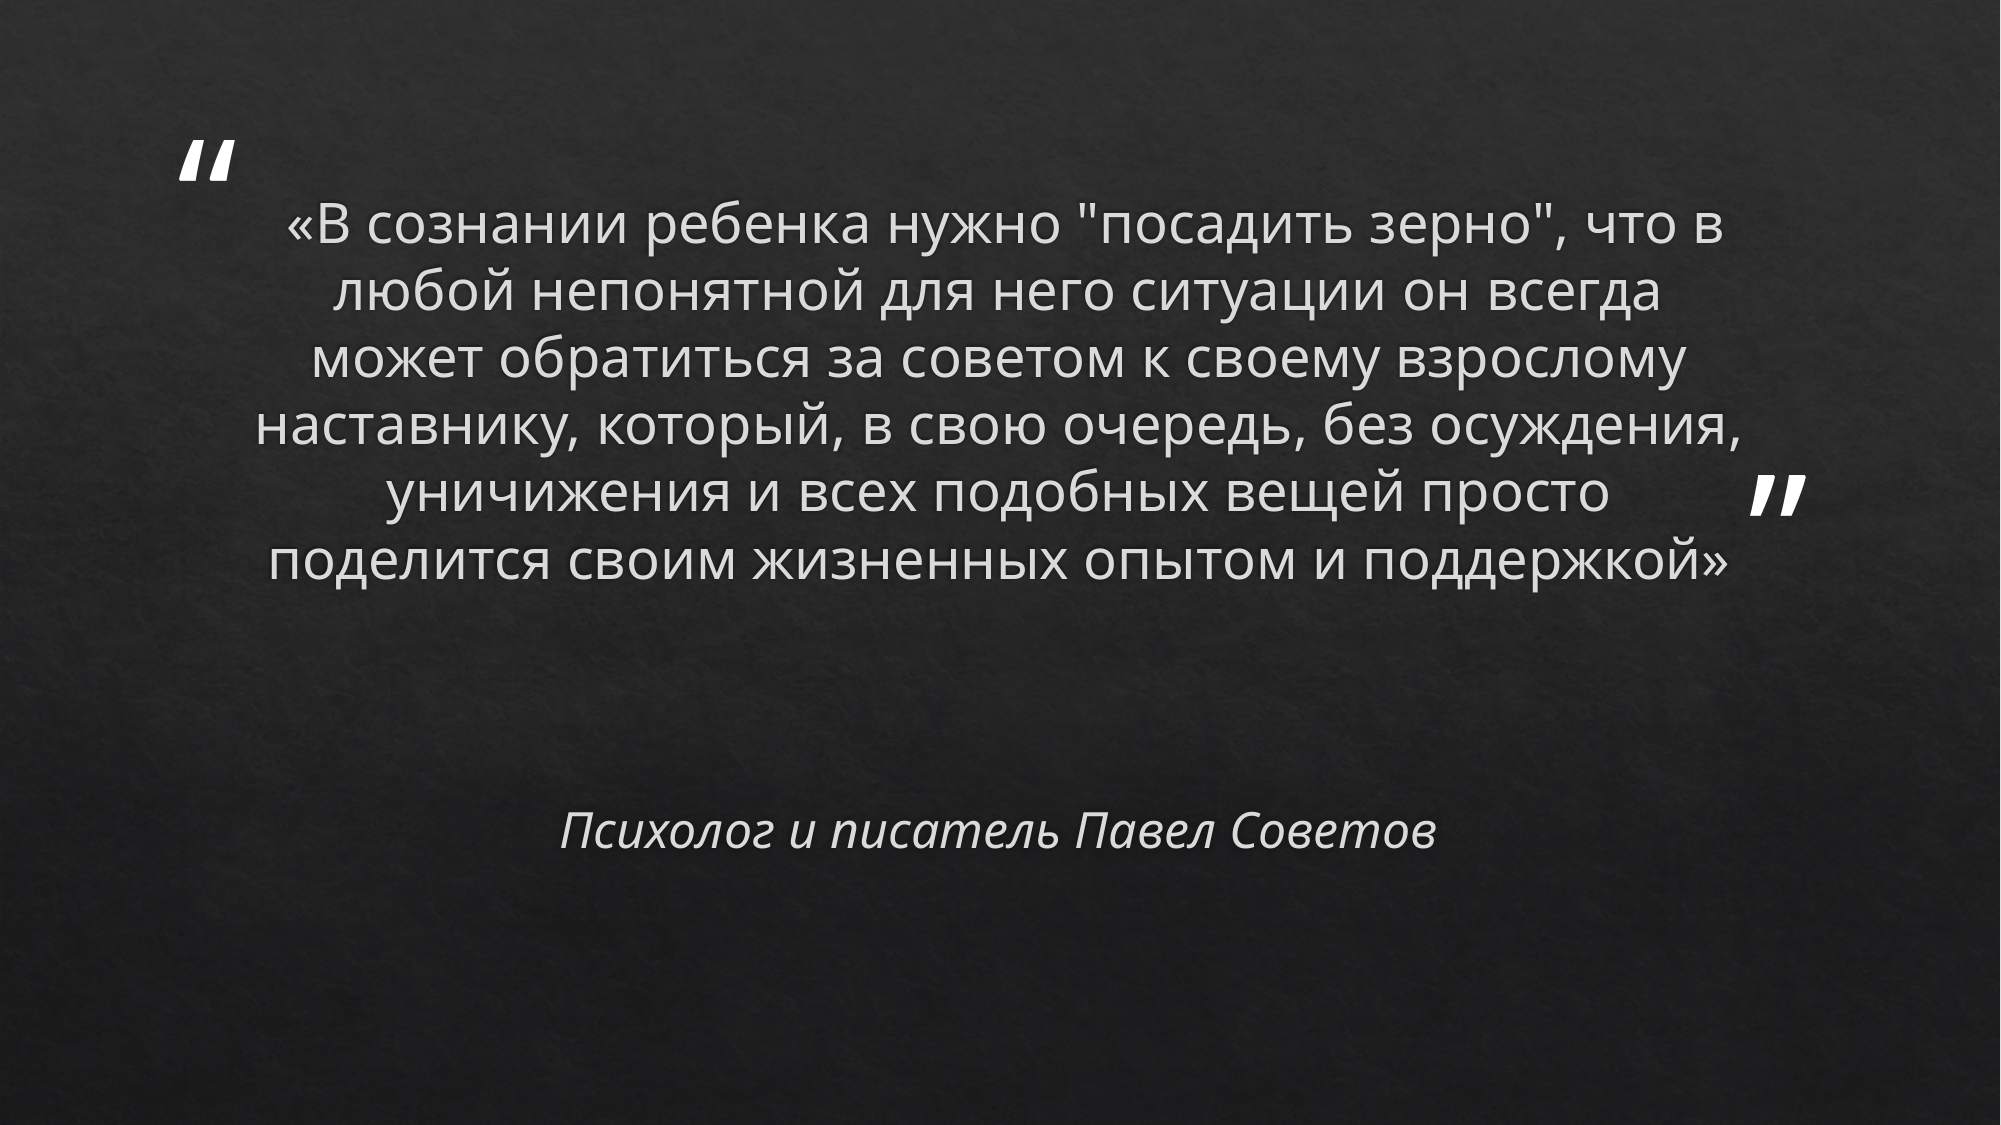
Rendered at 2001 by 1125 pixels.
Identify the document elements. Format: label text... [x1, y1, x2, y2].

title «В сознании ребенка нужно "посадить зерно", что в любой непонятной для него ситуации он всегда может обратиться за советом к своему взрослому наставнику, который, в свою очередь, без осуждения, уничижения и всех подобных вещей просто поделится своим жизненных опытом и поддержкой» [236, 143, 1763, 635]
list Психолог и писатель Павел Советов [149, 706, 1849, 951]
